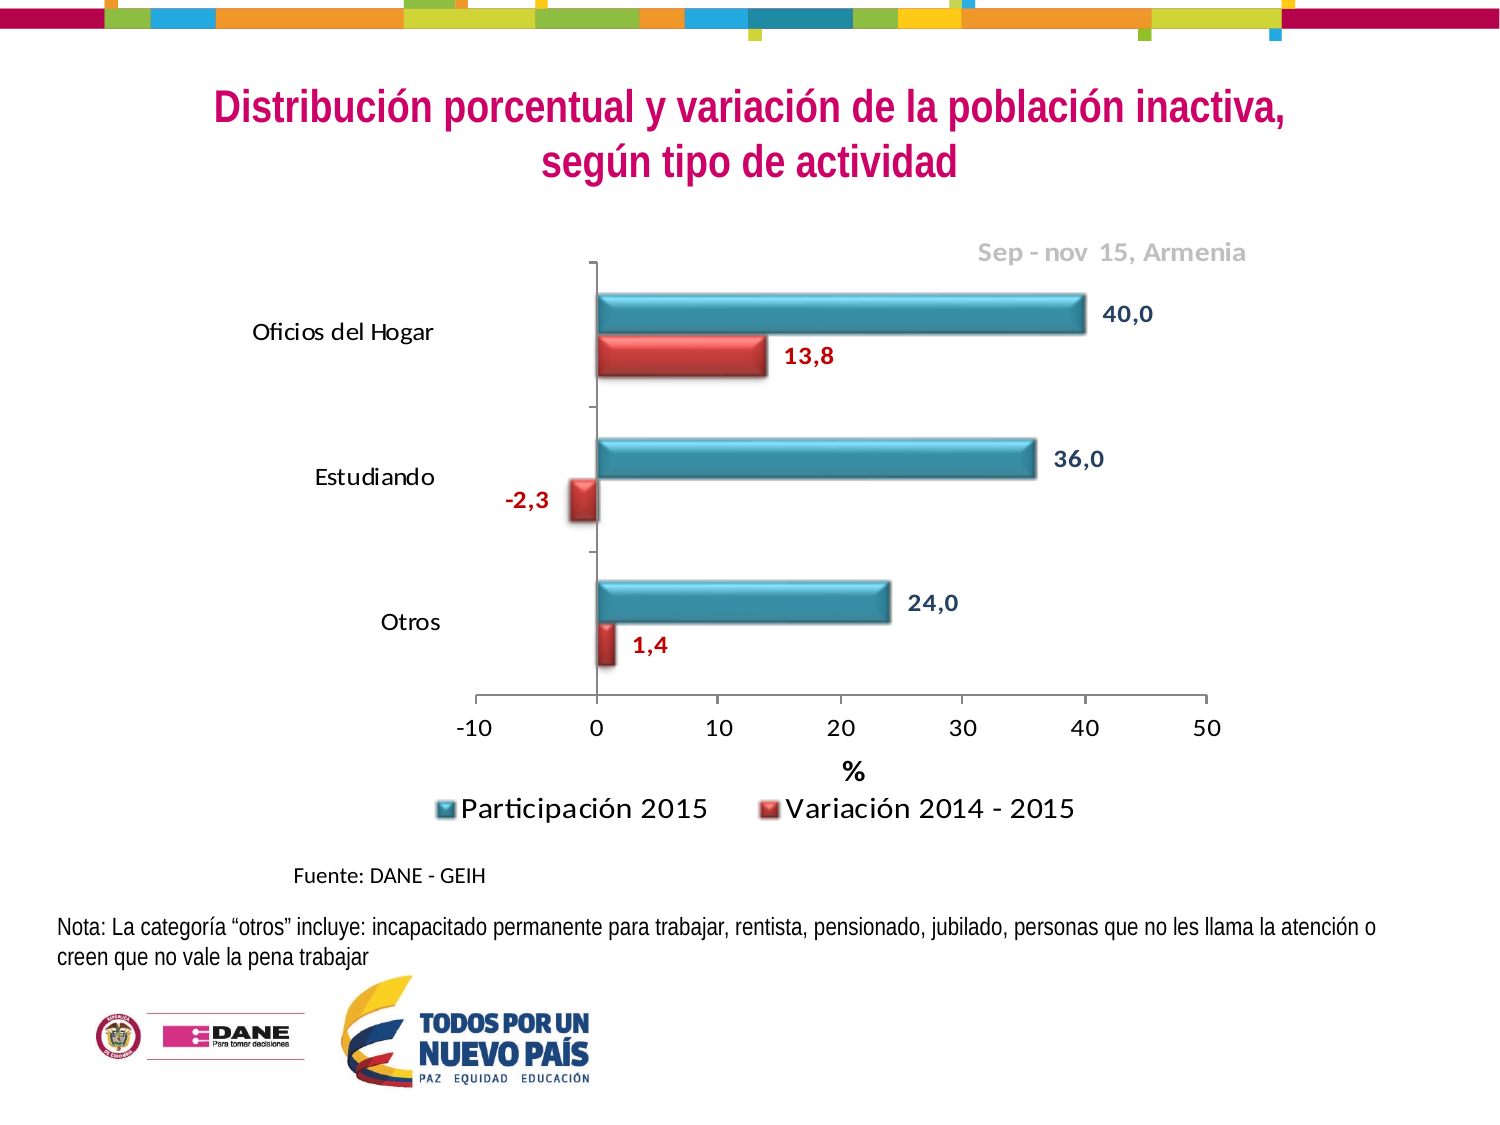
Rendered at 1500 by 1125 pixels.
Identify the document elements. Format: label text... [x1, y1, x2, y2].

text_box Fuente: DANE - GEIH [278, 853, 507, 896]
text_box Nota: La categoría “otros” incluye: incapacitado permanente para trabajar, rentista, pensionado, jubilado, personas que no les llama la atención o creen que no vale la pena trabajar [42, 902, 1437, 978]
picture [244, 231, 1256, 835]
text_box Distribución porcentual y variación de la población inactiva, según tipo de actividad [185, 69, 1314, 195]
picture [0, 0, 1500, 41]
picture [52, 978, 632, 1118]
